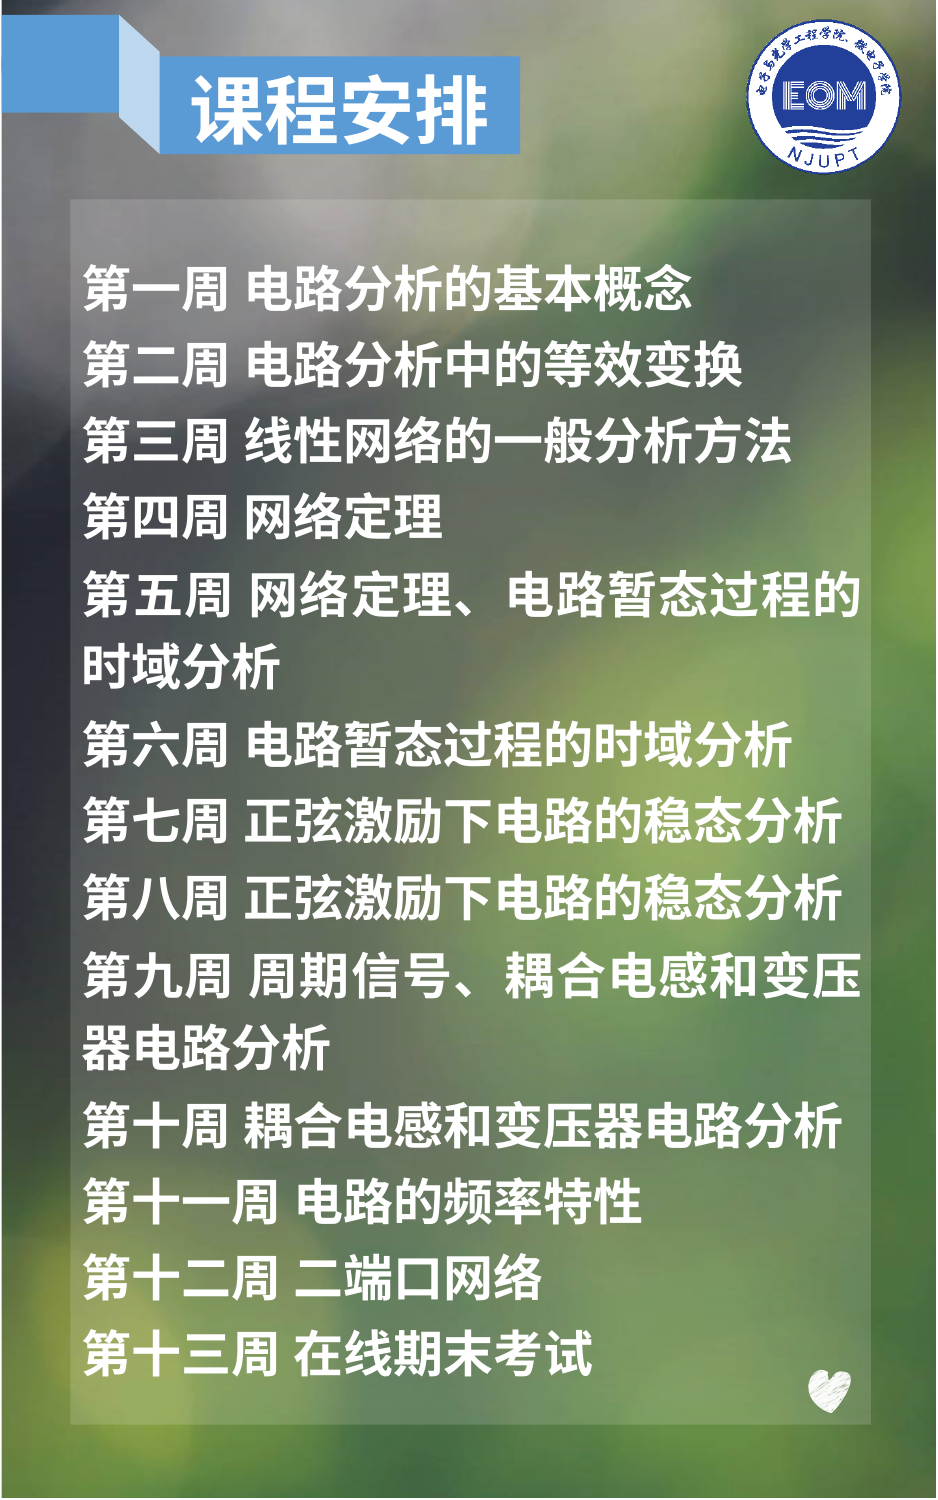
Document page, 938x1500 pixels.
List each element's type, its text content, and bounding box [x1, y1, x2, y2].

text_box [70, 199, 871, 1425]
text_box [1, 14, 521, 155]
table_cell 第十二周 二端口网络 [72, 1237, 873, 1313]
table_cell 第十一周 电路的频率特性 [72, 1161, 873, 1237]
text_box [808, 1369, 851, 1414]
table_cell 第十三周 在线期末考试 [72, 1313, 873, 1389]
table_cell 第十周 耦合电感和变压器电路分析 [72, 1085, 873, 1161]
table_cell 第三周 线性网络的一般分析方法 [72, 400, 873, 476]
table_cell 第九周 周期信号、耦合电感和变压器电路分析 [72, 932, 873, 1085]
table_cell 第二周 电路分析中的等效变换 [72, 323, 873, 400]
table_cell 第八周 正弦激励下电路的稳态分析 [72, 856, 873, 932]
table_cell 第五周 网络定理、电路暂态过程的时域分析 [72, 552, 873, 704]
text_box 课程安排 [174, 56, 758, 161]
table_cell 第六周 电路暂态过程的时域分析 [72, 704, 873, 780]
table_cell 第四周 网络定理 [72, 476, 873, 552]
table_cell 第七周 正弦激励下电路的稳态分析 [72, 780, 873, 856]
picture [1, 0, 936, 1498]
table_header 第一周 电路分析的基本概念 [72, 247, 873, 323]
